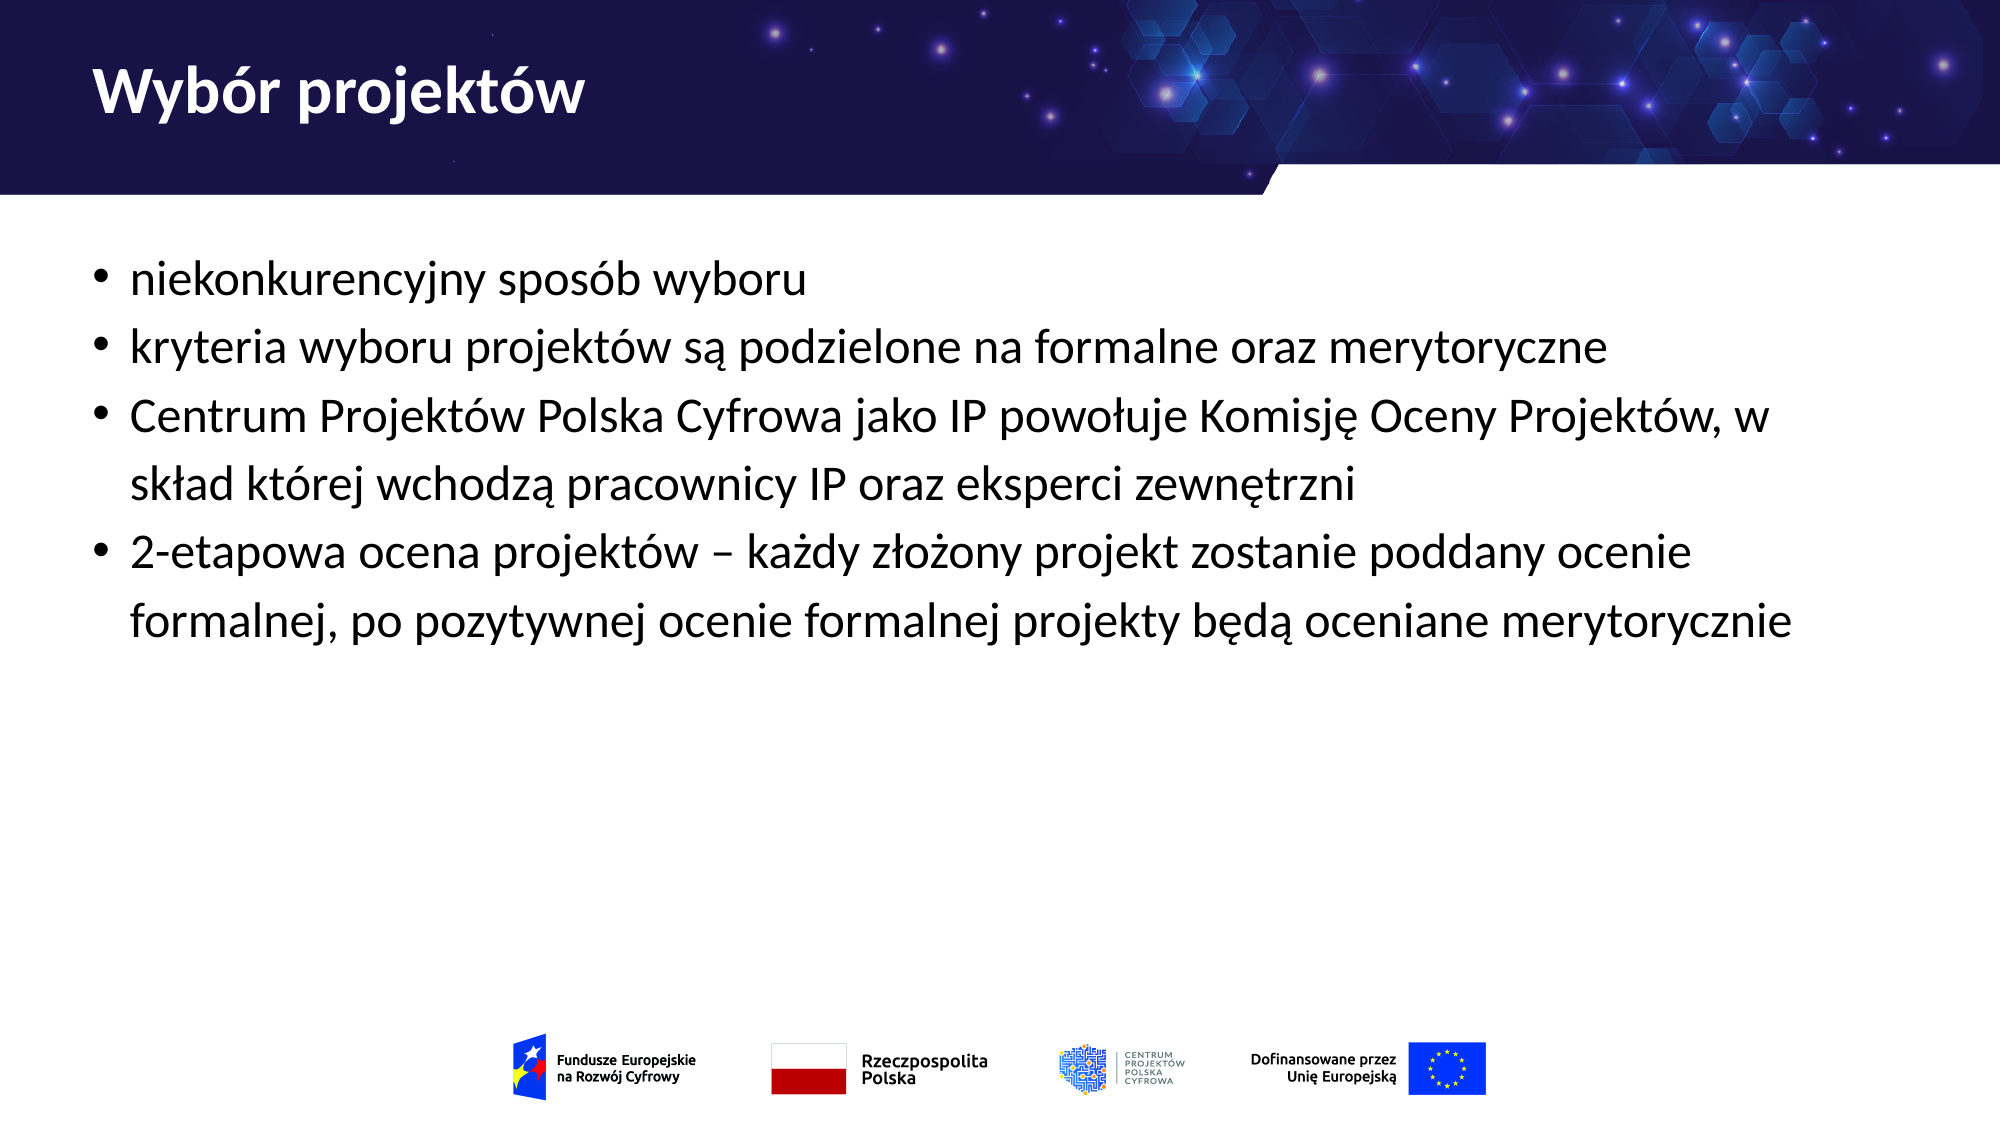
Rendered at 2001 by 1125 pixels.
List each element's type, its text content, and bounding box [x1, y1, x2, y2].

title Wybór projektów [77, 46, 1863, 136]
picture [0, 0, 2000, 195]
picture [491, 1011, 1509, 1122]
list niekonkurencyjny sposób wyboru kryteria wyboru projektów są podzielone na formalne oraz merytoryczne Centrum Projektów Polska Cyfrowa jako IP powołuje Komisję Oceny Projektów, w skład której wchodzą pracownicy IP oraz eksperci zewnętrzni 2-etapowa ocena projektów – każdy złożony projekt zostanie poddany ocenie formalnej, po pozytywnej ocenie formalnej projekty będą oceniane merytorycznie [77, 229, 1863, 904]
